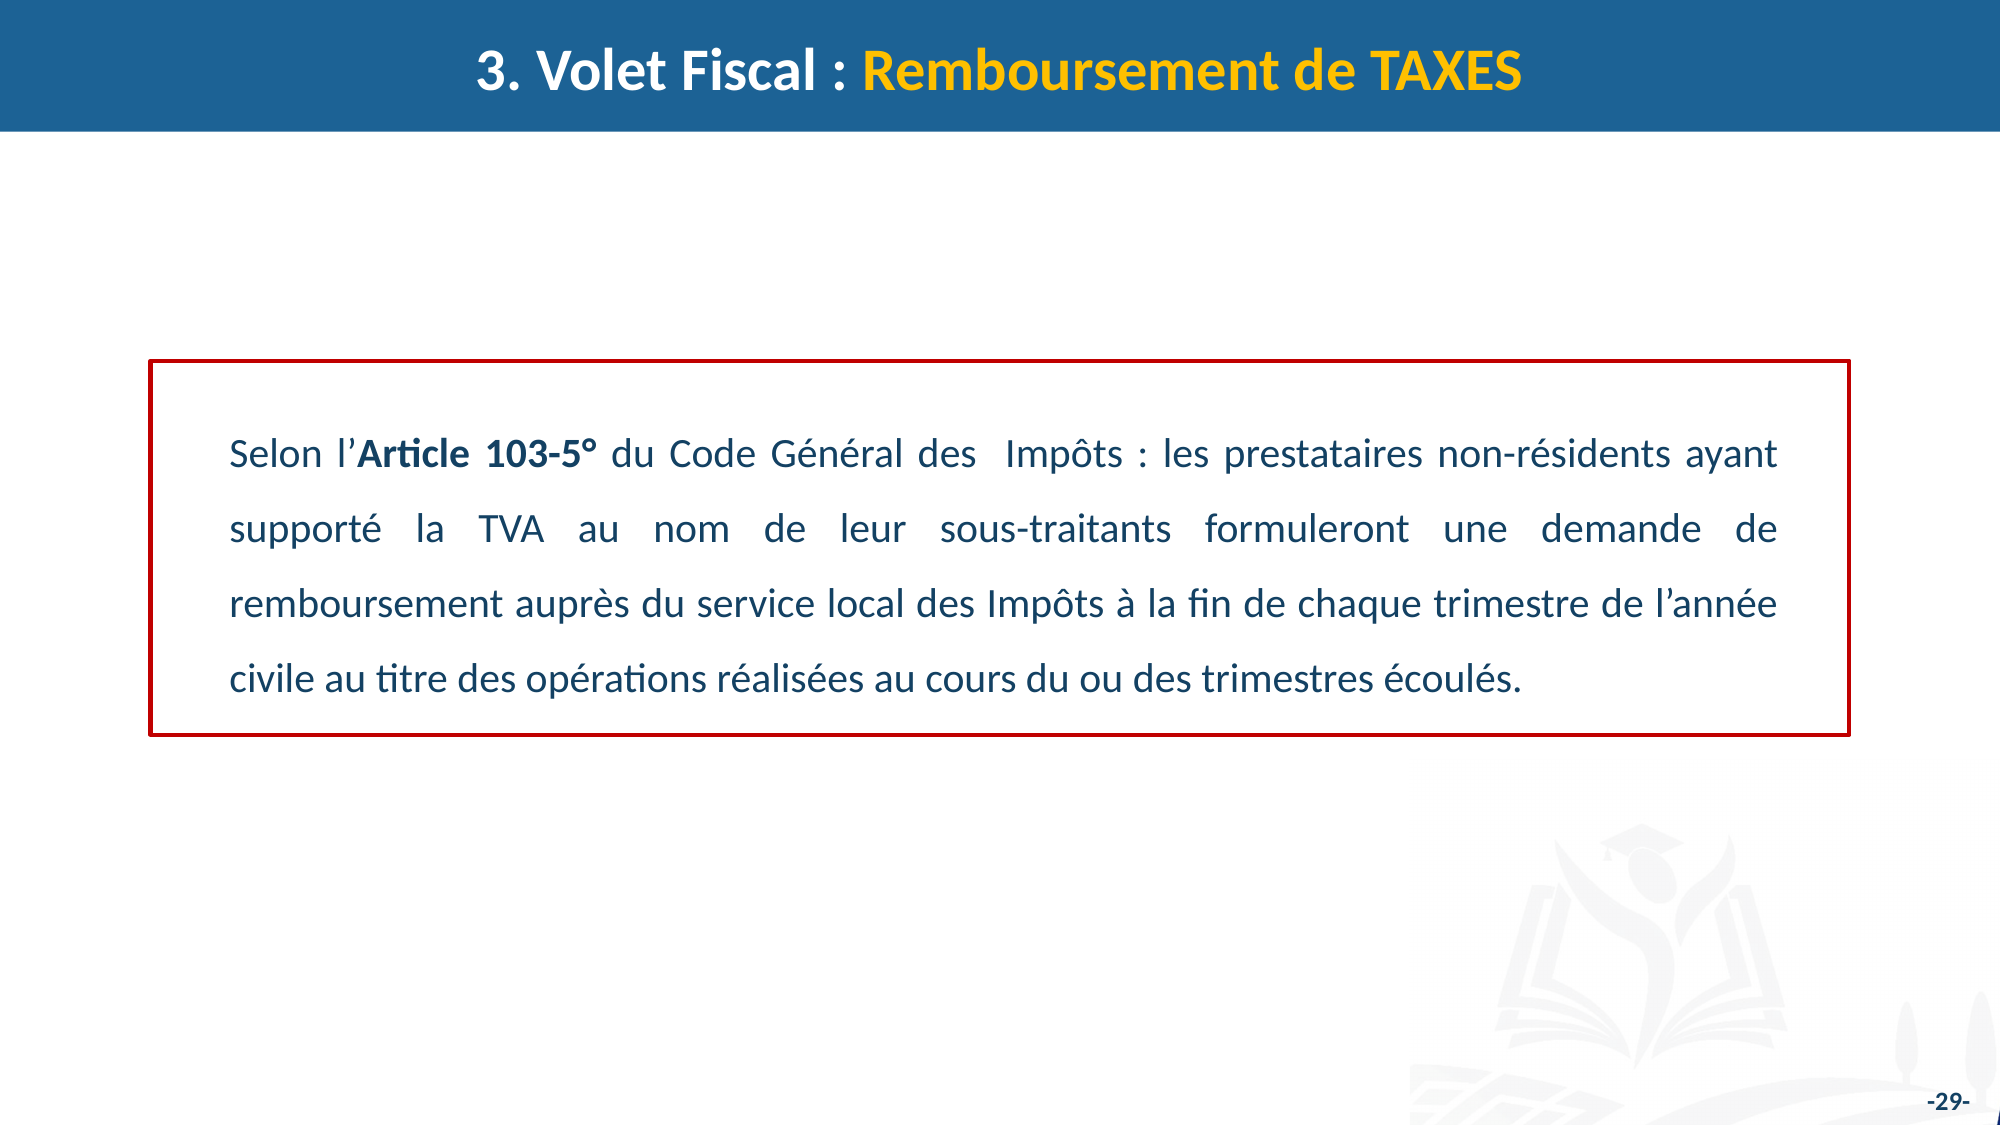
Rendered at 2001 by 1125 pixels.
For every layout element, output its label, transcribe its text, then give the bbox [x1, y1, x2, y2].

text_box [150, 360, 1850, 736]
picture [1409, 759, 2000, 1125]
text_box 3. Volet Fiscal : Remboursement de TAXES [0, 0, 2000, 134]
